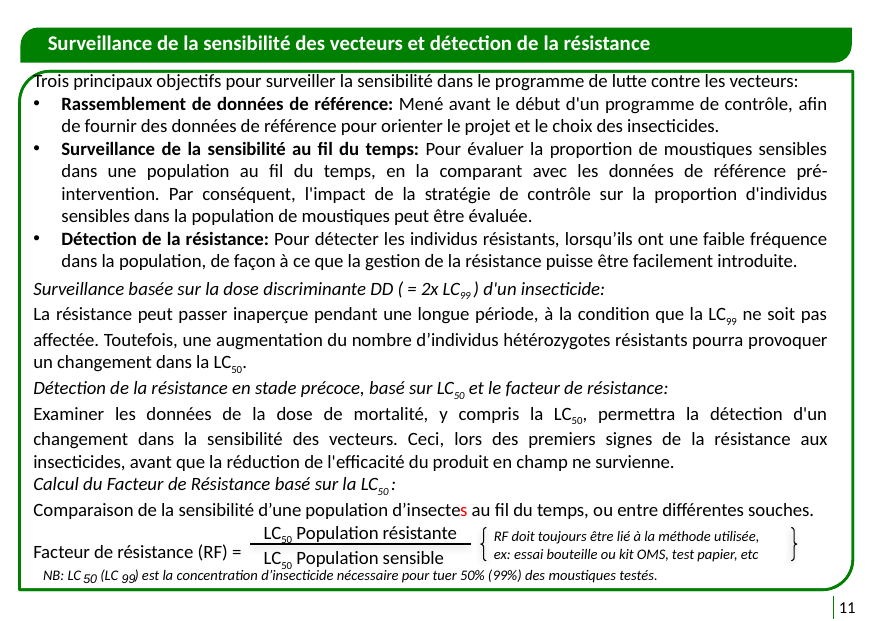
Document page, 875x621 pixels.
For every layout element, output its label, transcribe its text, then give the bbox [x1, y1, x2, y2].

text_box NB: LC (LC ) est la concentration d’insecticide nécessaire pour tuer 50% (99%) des moustiques testés. [28, 558, 749, 591]
text_box [827, 69, 855, 587]
text_box Surveillance de la sensibilité des vecteurs et détection de la résistance [33, 22, 790, 62]
text_box [18, 25, 854, 65]
text_box [17, 74, 33, 592]
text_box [478, 519, 811, 571]
text_box 50 99 [68, 563, 151, 594]
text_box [248, 512, 599, 574]
text_box Trois principaux objectifs pour surveiller la sensibilité dans le programme de lutte contre les vecteurs: Rassemblement de données de référence: Mené avant le début d'un programme de contrôle, afin de fournir des données de référence pour orienter le projet et le choix des insecticides. Surveillance de la sensibilité au fil du temps: Pour évaluer la proportion de moustiques sensibles dans une population au fil du temps, en la comparant avec les données de référence pré-intervention. Par conséquent, l'impact de la stratégie de contrôle sur la proportion d'individus sensibles dans la population de moustiques peut être évaluée. Détection de la résistance: Pour détecter les individus résistants, lorsqu’ils ont une faible fréquence dans la population, de façon à ce que la gestion de la résistance puisse être facilement introduite. Surveillance basée sur la dose discriminante DD ( = 2x LC99 ) d'un insecticide: La résistance peut passer inaperçue pendant une longue période, à la condition que la LC99 ne soit pas affectée. Toutefois, une augmentation du nombre d’individus hétérozygotes résistants pourra provoquer un changement dans la LC50. Détection de la résistance en stade précoce, basé sur LC50 et le facteur de résistance: Examiner les données de la dose de mortalité, y compris la LC50, permettra la détection d'un changement dans la sensibilité des vecteurs. Ceci, lors des premiers signes de la résistance aux insecticides, avant que la réduction de l'efficacité du produit en champ ne survienne. Calcul du Facteur de Résistance basé sur la LC50 : Comparaison de la sensibilité d’une population d’insectes au fil du temps, ou entre différentes souches. Facteur de résistance (RF) = [33, 68, 827, 608]
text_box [823, 589, 872, 621]
